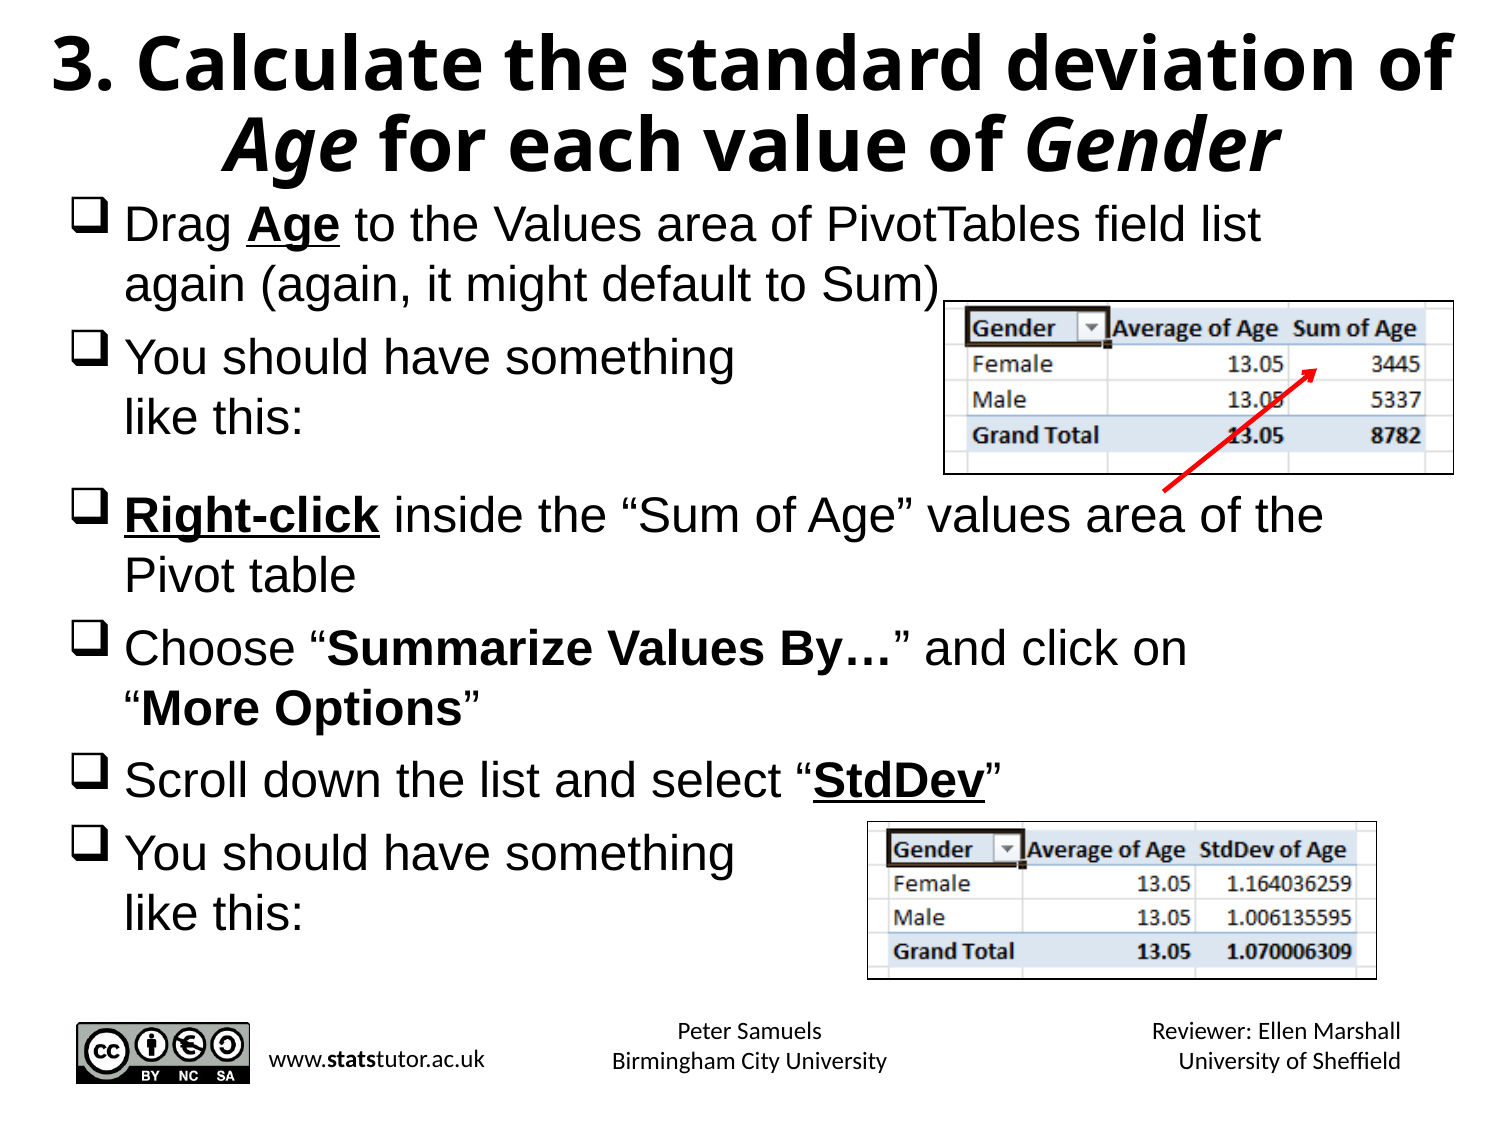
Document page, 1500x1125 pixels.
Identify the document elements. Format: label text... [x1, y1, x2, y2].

text_box Reviewer: Ellen Marshall University of Sheffield [1038, 1007, 1417, 1083]
picture [76, 1022, 251, 1084]
picture [867, 822, 1377, 979]
text_box Peter Samuels Birmingham City University [549, 1007, 951, 1083]
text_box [1163, 368, 1318, 492]
picture [944, 301, 1453, 474]
text_box Drag Age to the Values area of PivotTables field list again (again, it might default to Sum) You should have something like this: [52, 194, 1353, 452]
text_box Right-click inside the “Sum of Age” values area of the Pivot table Choose “Summarize Values By…” and click on “More Options” Scroll down the list and select “StdDev” You should have something like this: [52, 475, 1353, 948]
text_box www.statstutor.ac.uk [254, 1035, 550, 1080]
text_box 3. Calculate the standard deviation of Age for each value of Gender [17, 19, 1489, 194]
